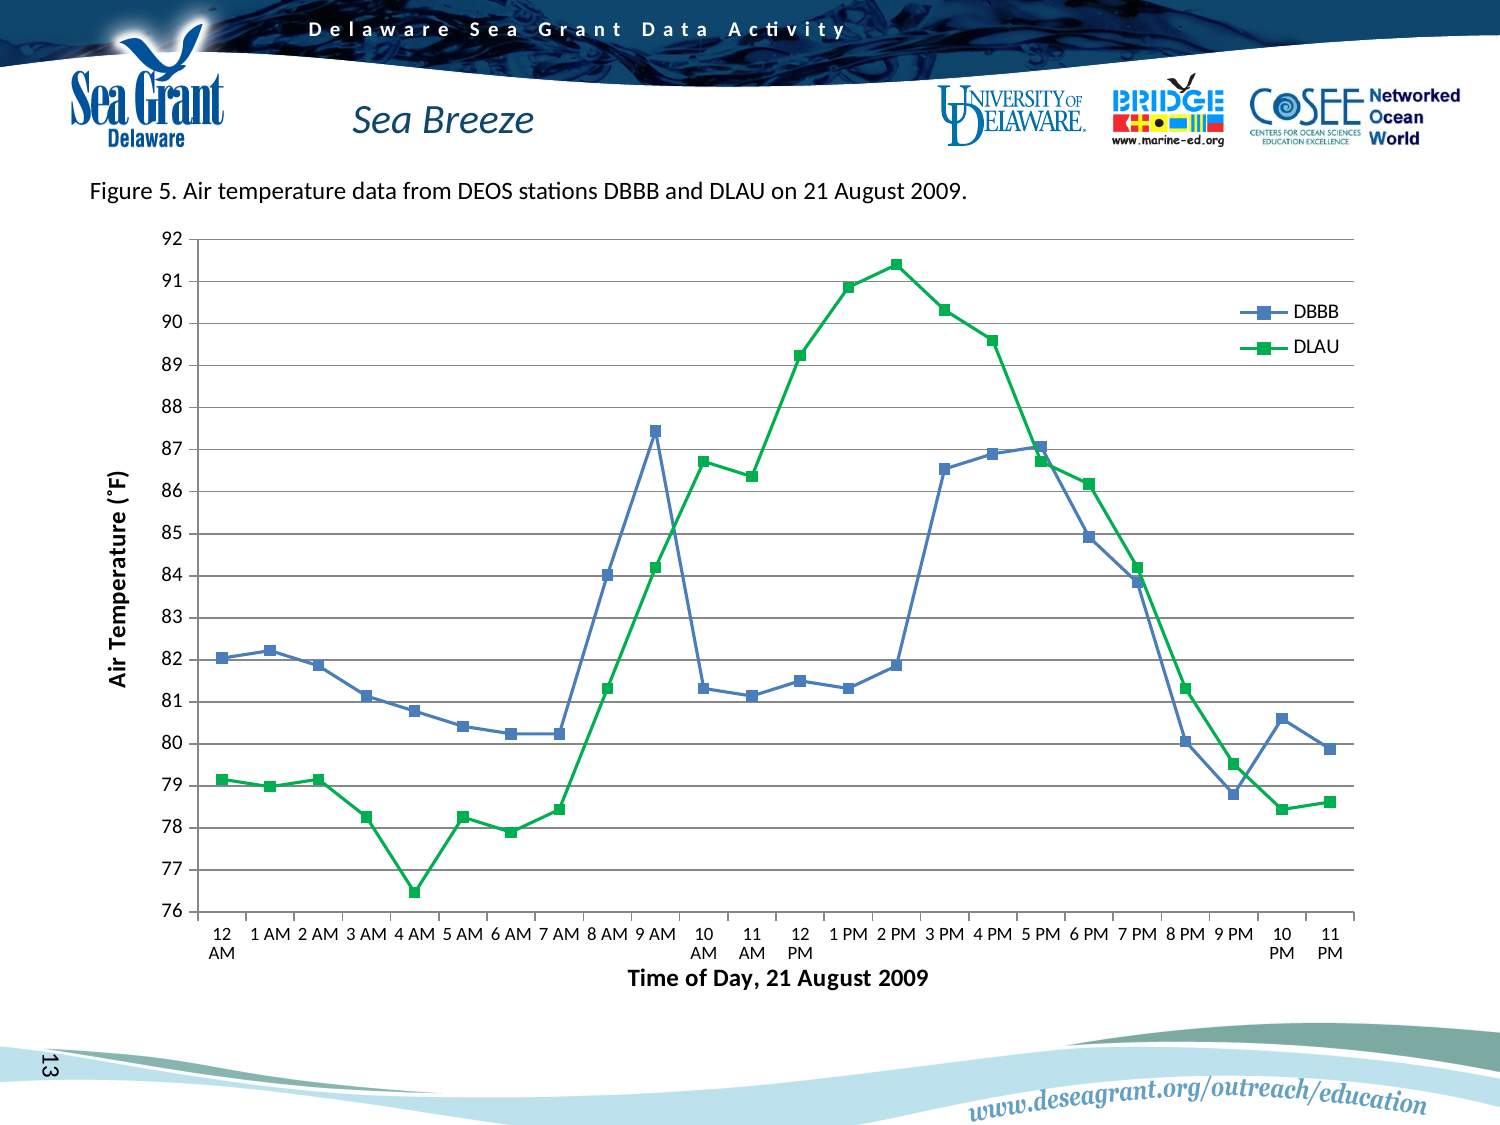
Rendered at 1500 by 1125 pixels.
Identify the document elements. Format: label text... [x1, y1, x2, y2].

chart [86, 212, 1400, 1001]
picture [0, 0, 1500, 1125]
text_box Figure 5. Air temperature data from DEOS stations DBBB and DLAU on 21 August 2009. [74, 167, 1425, 212]
text_box 13 [30, 1037, 76, 1096]
